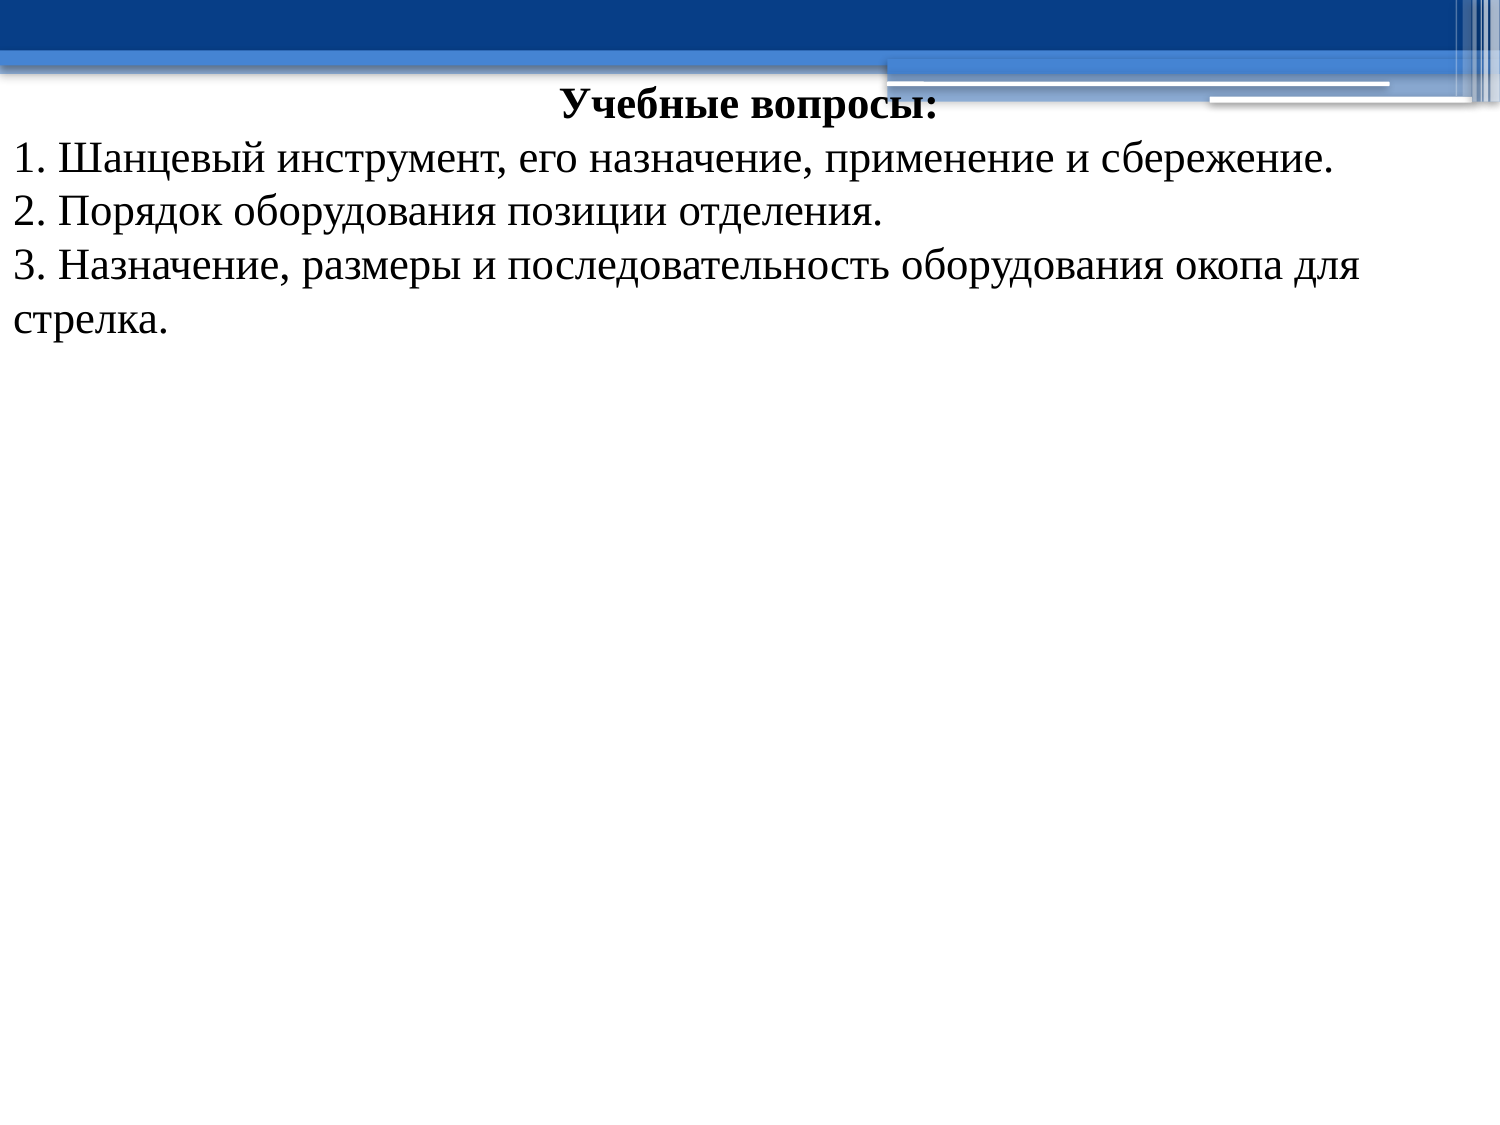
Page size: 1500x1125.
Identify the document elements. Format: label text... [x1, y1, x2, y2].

text_box Учебные вопросы: 1. Шанцевый инструмент, его назначение, применение и сбережение. 2. Порядок оборудования позиции отделения. 3. Назначение, размеры и последовательность оборудования окопа для стрелка. [0, 66, 1500, 350]
